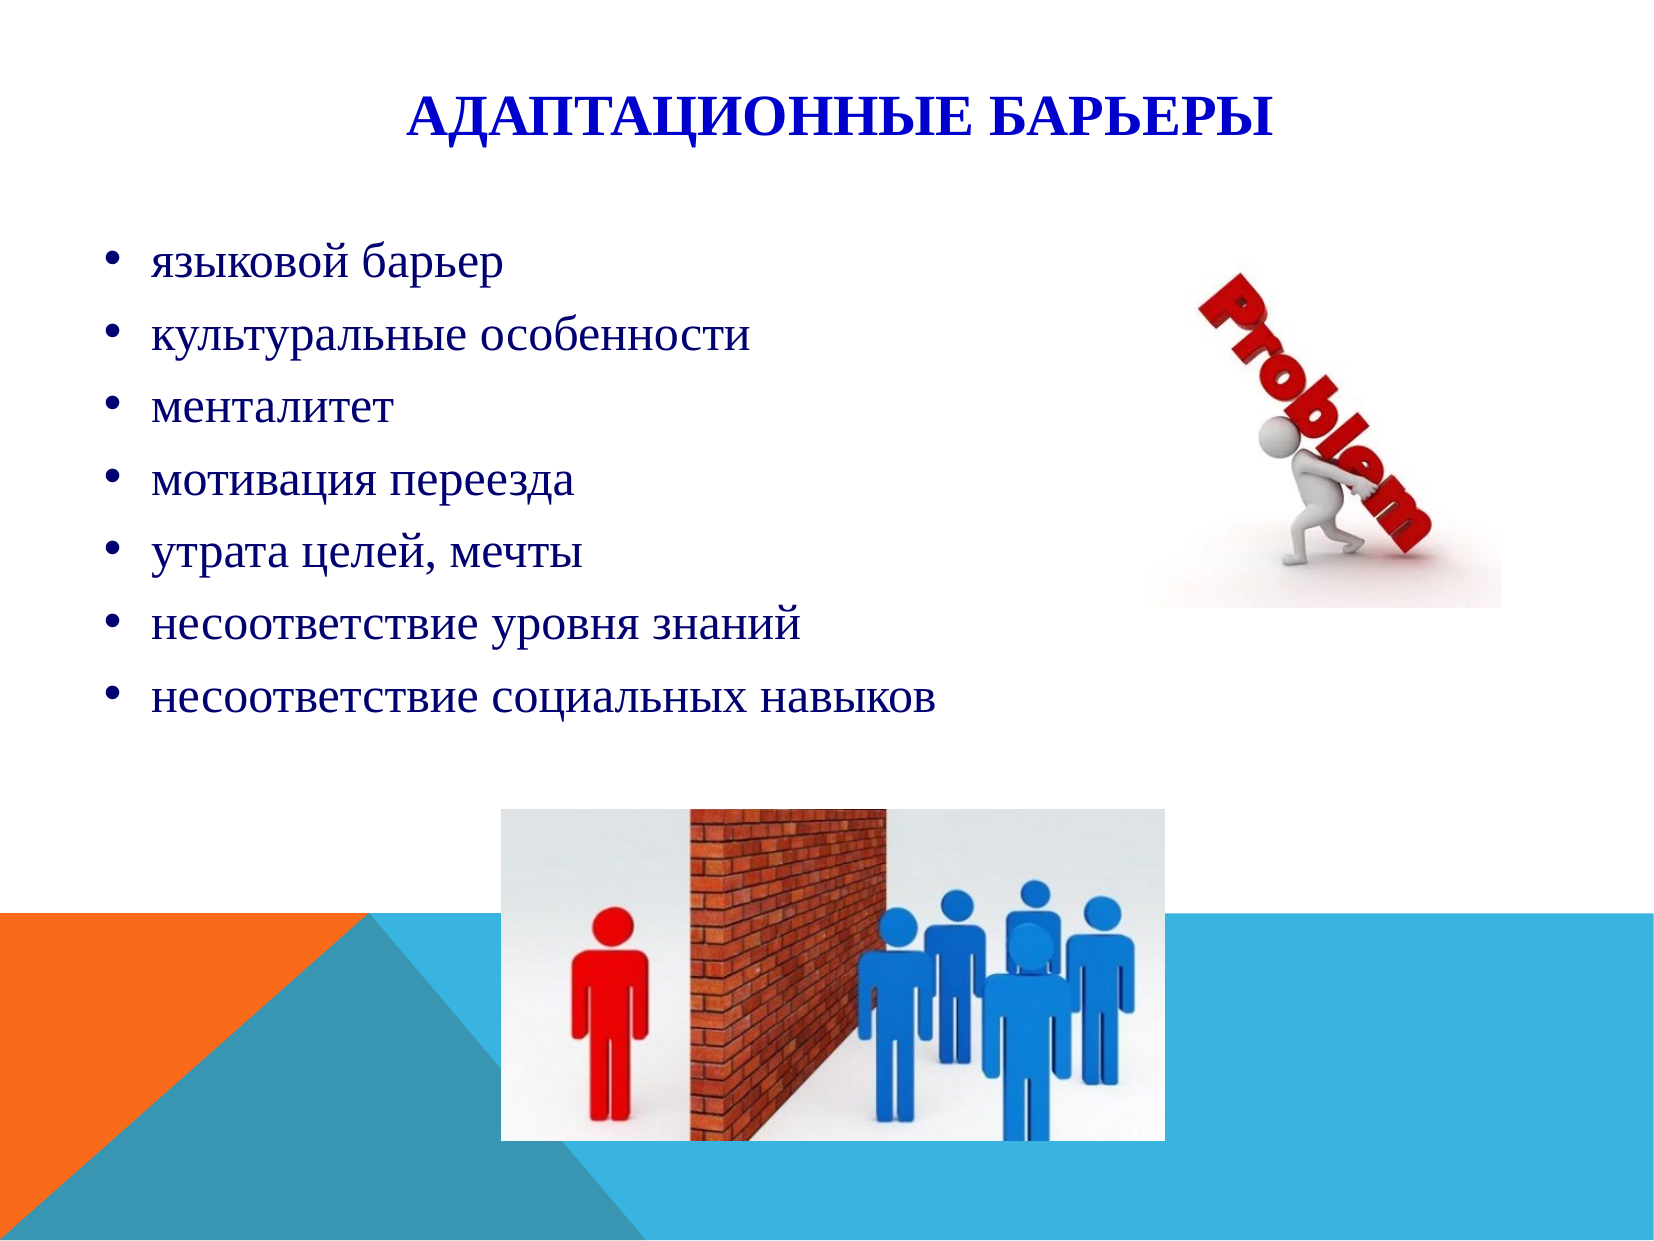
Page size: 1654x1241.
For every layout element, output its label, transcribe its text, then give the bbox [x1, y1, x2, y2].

picture [1151, 257, 1503, 608]
picture [501, 809, 1165, 1141]
text_box адаптационные барьеры [39, 45, 1627, 145]
text_box языковой барьер культуральные особенности менталитет мотивация переезда утрата целей, мечты несоответствие уровня знаний несоответствие социальных навыков [89, 219, 1577, 730]
